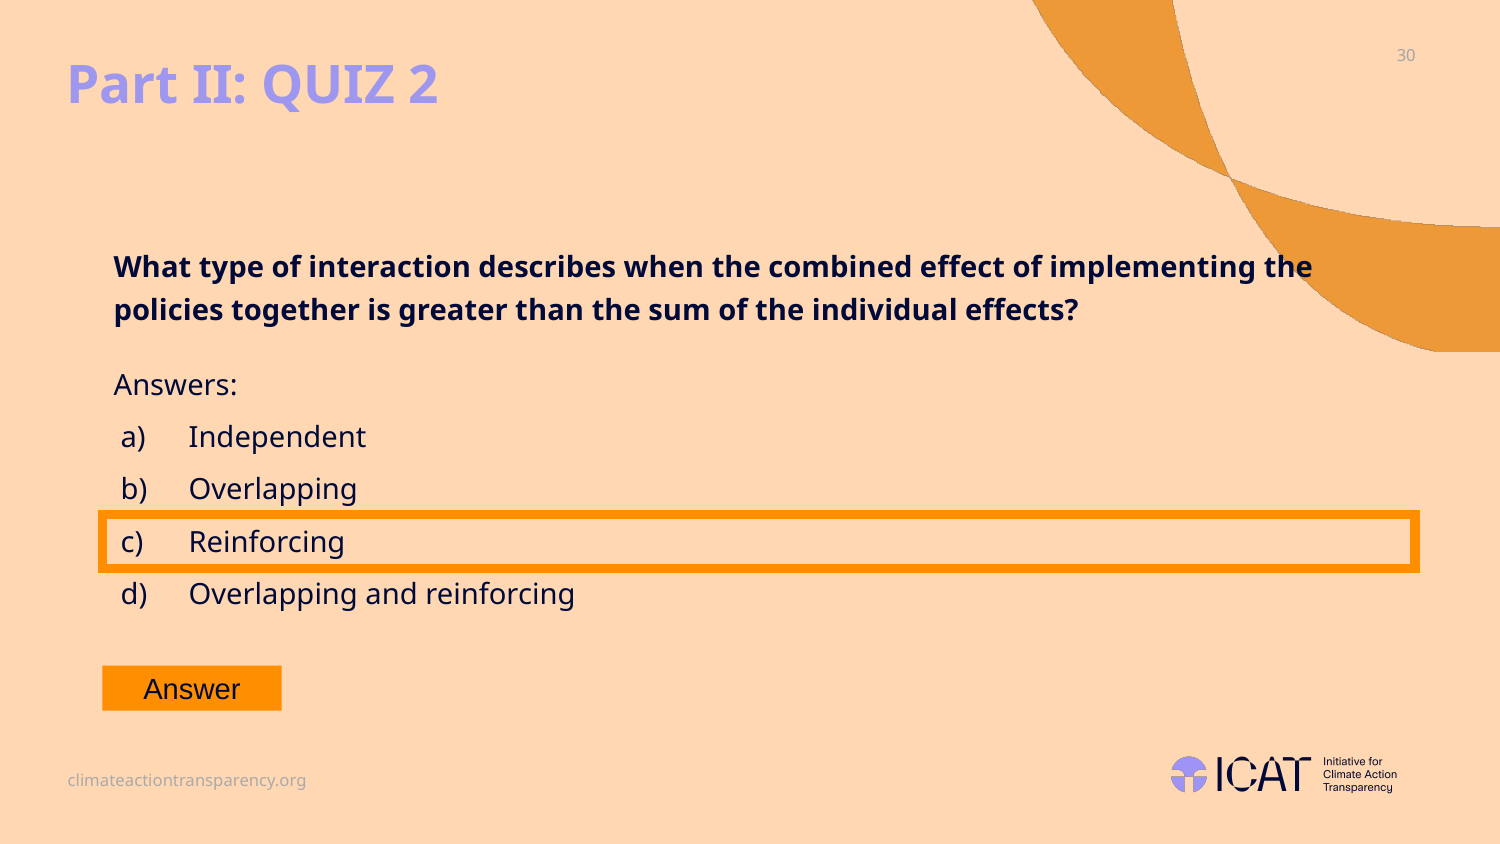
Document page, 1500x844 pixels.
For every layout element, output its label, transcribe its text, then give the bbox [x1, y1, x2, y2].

list Answers: Independent Overlapping Reinforcing Overlapping and reinforcing [98, 363, 1412, 721]
picture [976, 0, 1500, 352]
text_box Answer [102, 665, 282, 711]
list What type of interaction describes when the combined effect of implementing the policies together is greater than the sum of the individual effects? [98, 204, 1416, 363]
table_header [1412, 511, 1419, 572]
picture [1171, 724, 1430, 824]
title Part II: QUIZ 2 [51, 35, 1449, 130]
text_box [102, 514, 1415, 569]
